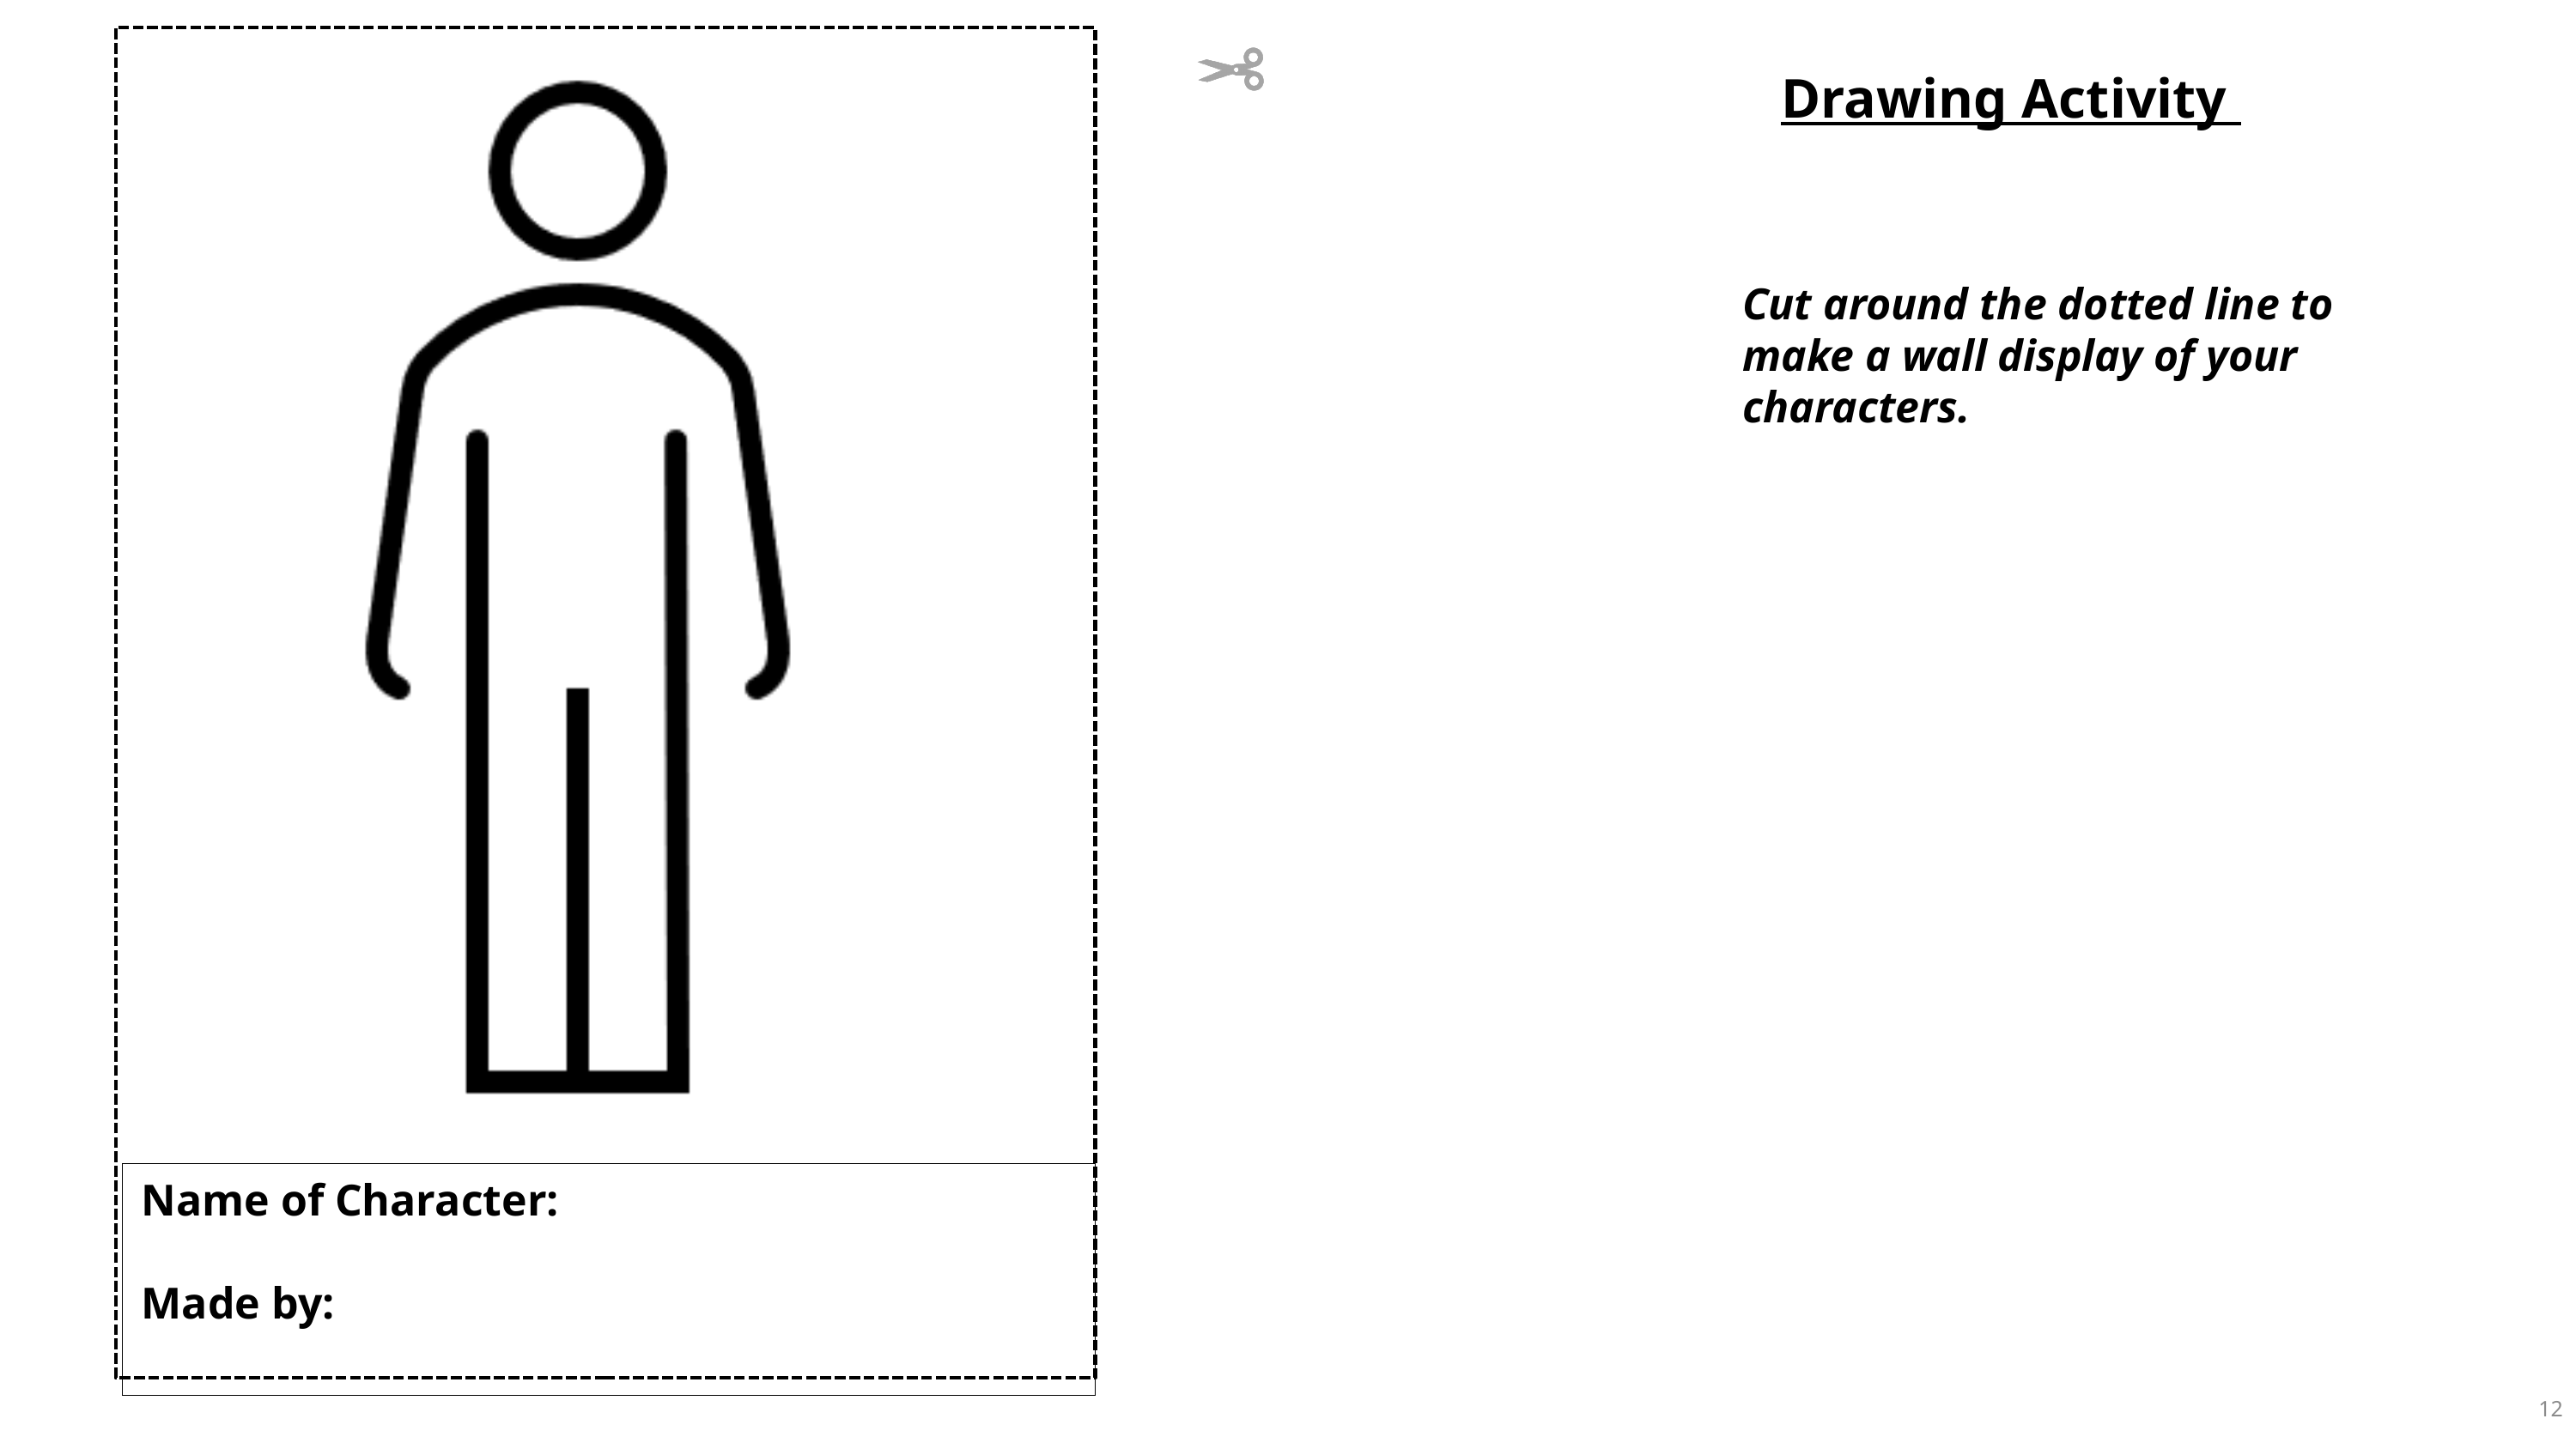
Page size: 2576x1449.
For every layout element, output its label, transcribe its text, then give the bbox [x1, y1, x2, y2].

text_box Name of Character: Made by: [122, 1163, 1096, 1396]
text_box [114, 1134, 1097, 1379]
slide_number 12 [1996, 1371, 2576, 1449]
text_box Cut around the dotted line to make a wall display of your characters. [1722, 266, 2366, 441]
title Drawing Activity [1746, 33, 2276, 161]
picture [43, 48, 1115, 1128]
text_box [114, 26, 1097, 47]
picture [1181, 16, 1287, 123]
